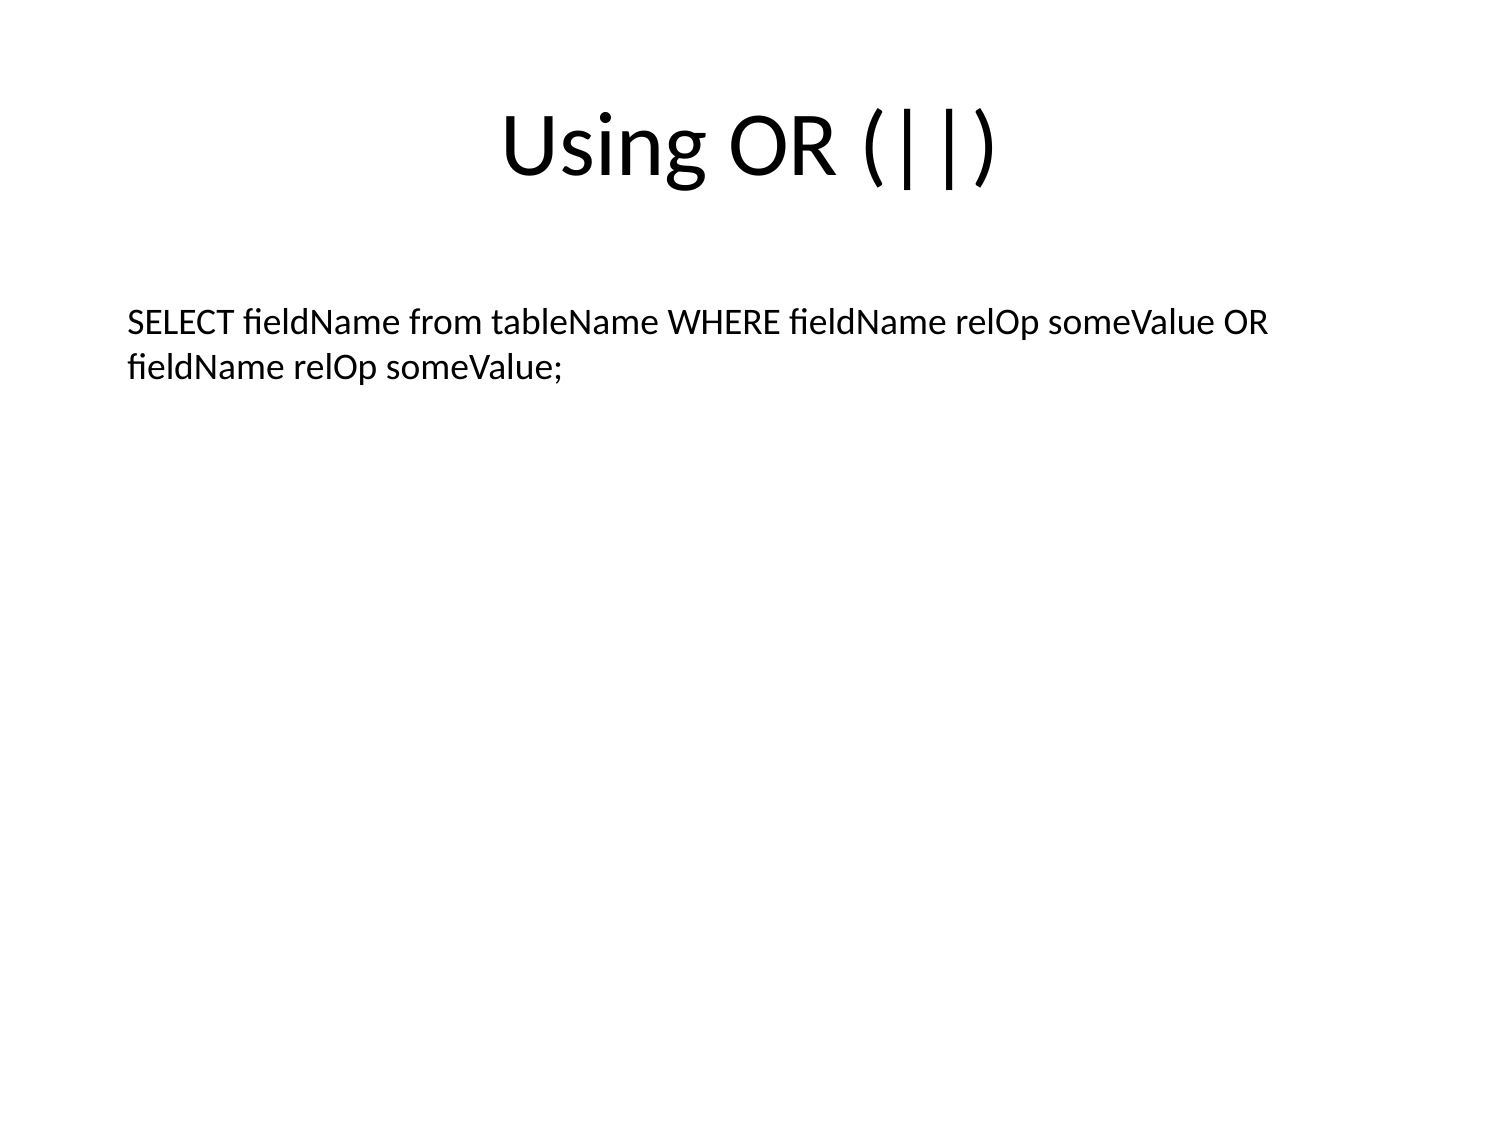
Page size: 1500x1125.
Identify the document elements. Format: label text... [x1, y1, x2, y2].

text_box SELECT fieldName from tableName WHERE fieldName relOp someValue OR fieldName relOp someValue; [112, 199, 1375, 440]
title Using OR (||) [75, 45, 1425, 233]
